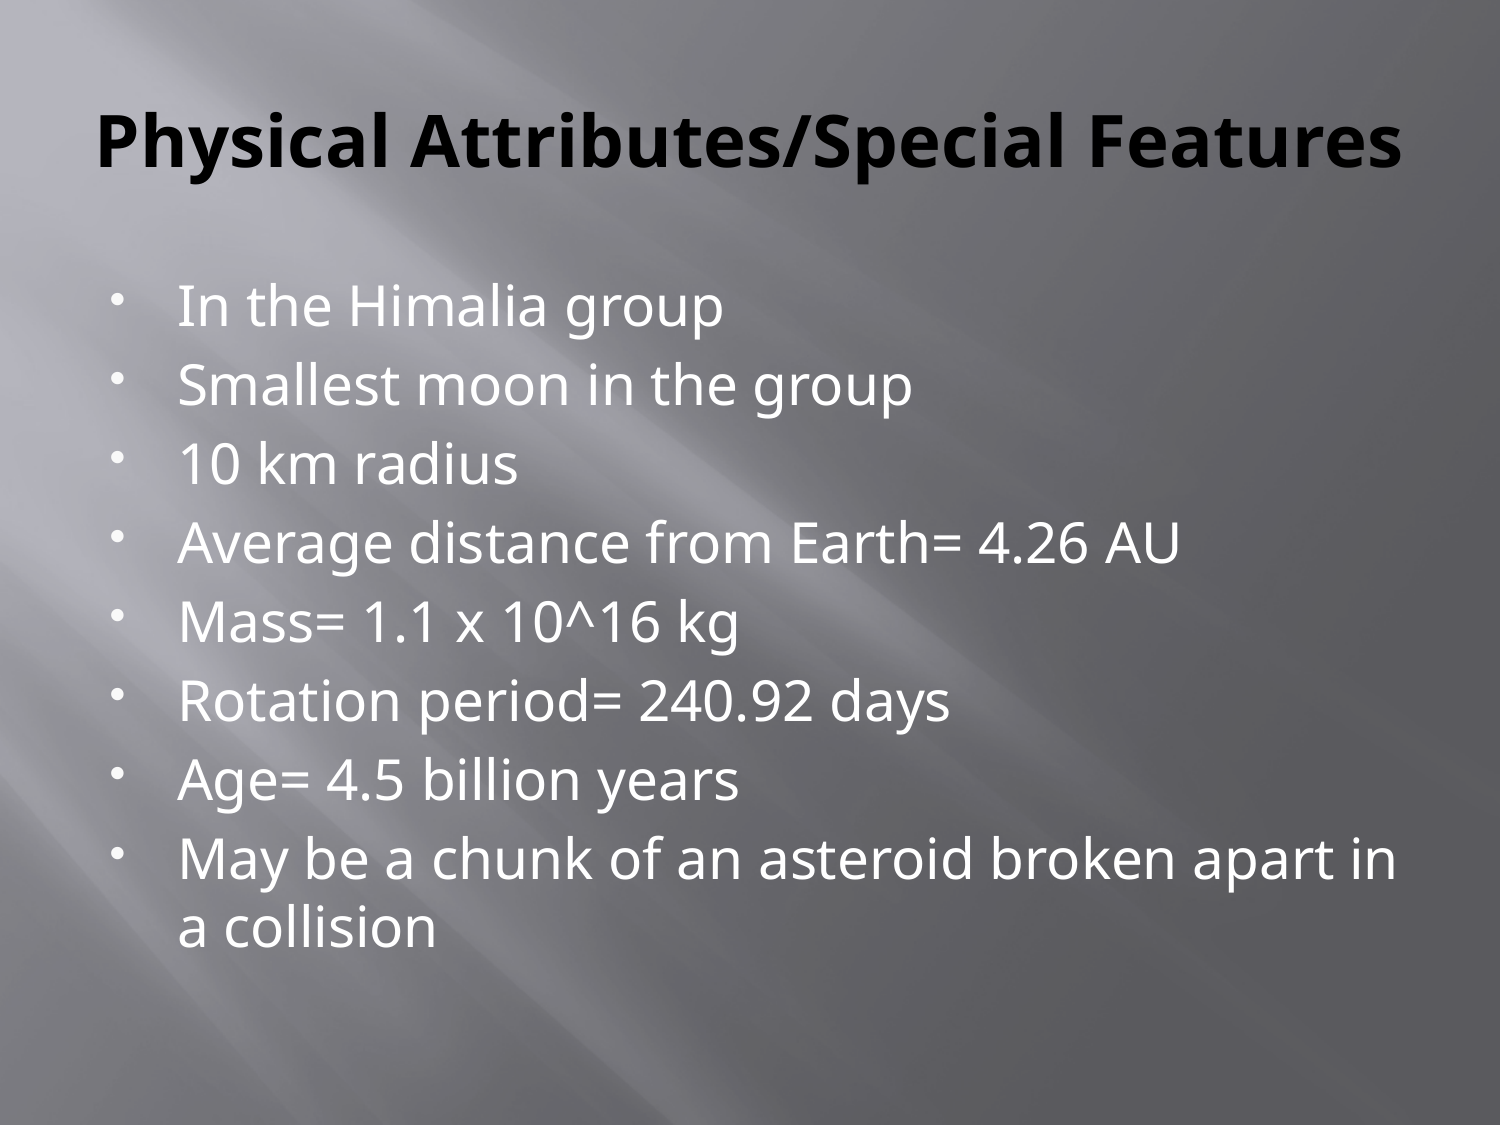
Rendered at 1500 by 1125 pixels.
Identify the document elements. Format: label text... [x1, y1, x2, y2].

list In the Himalia group Smallest moon in the group 10 km radius Average distance from Earth= 4.26 AU Mass= 1.1 x 10^16 kg Rotation period= 240.92 days Age= 4.5 billion years May be a chunk of an asteroid broken apart in a collision [75, 262, 1425, 1035]
title Physical Attributes/Special Features [75, 45, 1425, 233]
